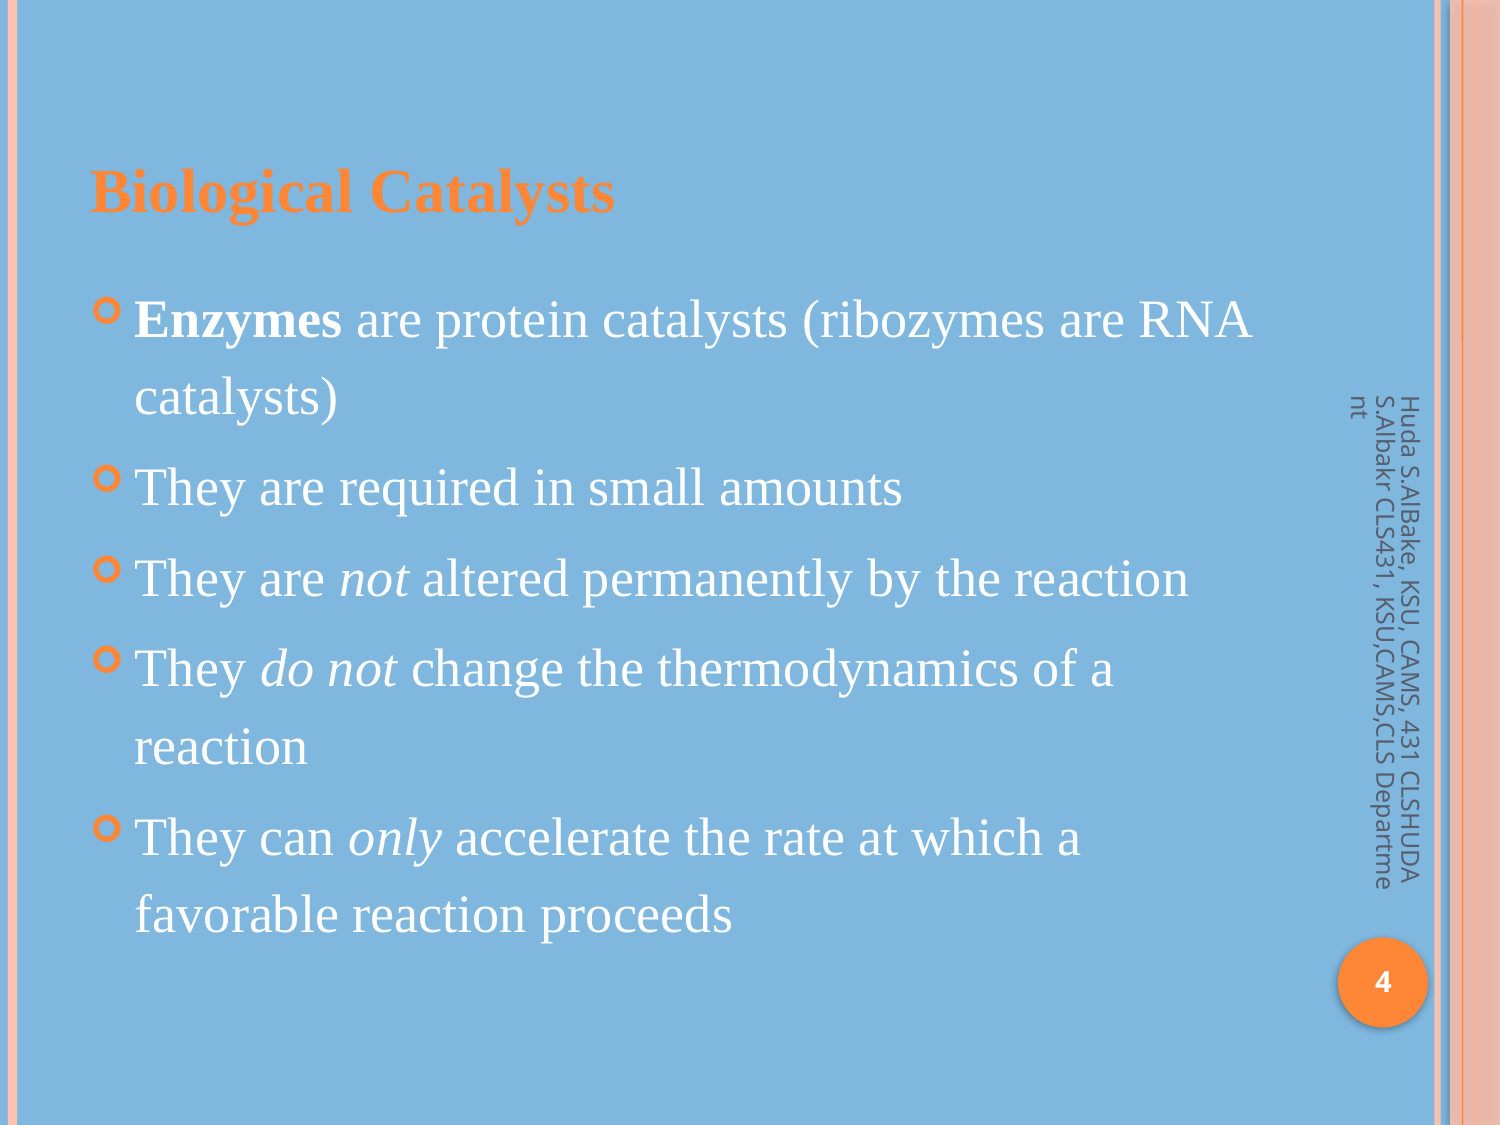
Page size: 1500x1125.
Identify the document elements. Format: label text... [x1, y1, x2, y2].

list Enzymes are protein catalysts (ribozymes are RNA catalysts) They are required in small amounts They are not altered permanently by the reaction They do not change the thermodynamics of a reaction They can only accelerate the rate at which a favorable reaction proceeds [74, 262, 1301, 1063]
title Biological Catalysts [75, 45, 1300, 233]
slide_number 4 [1333, 940, 1434, 1026]
footer Huda S.AlBake, KSU, CAMS, 431 CLSHUDA S.Albakr CLS431, KSU,CAMS,CLS Department [1379, 380, 1440, 906]
